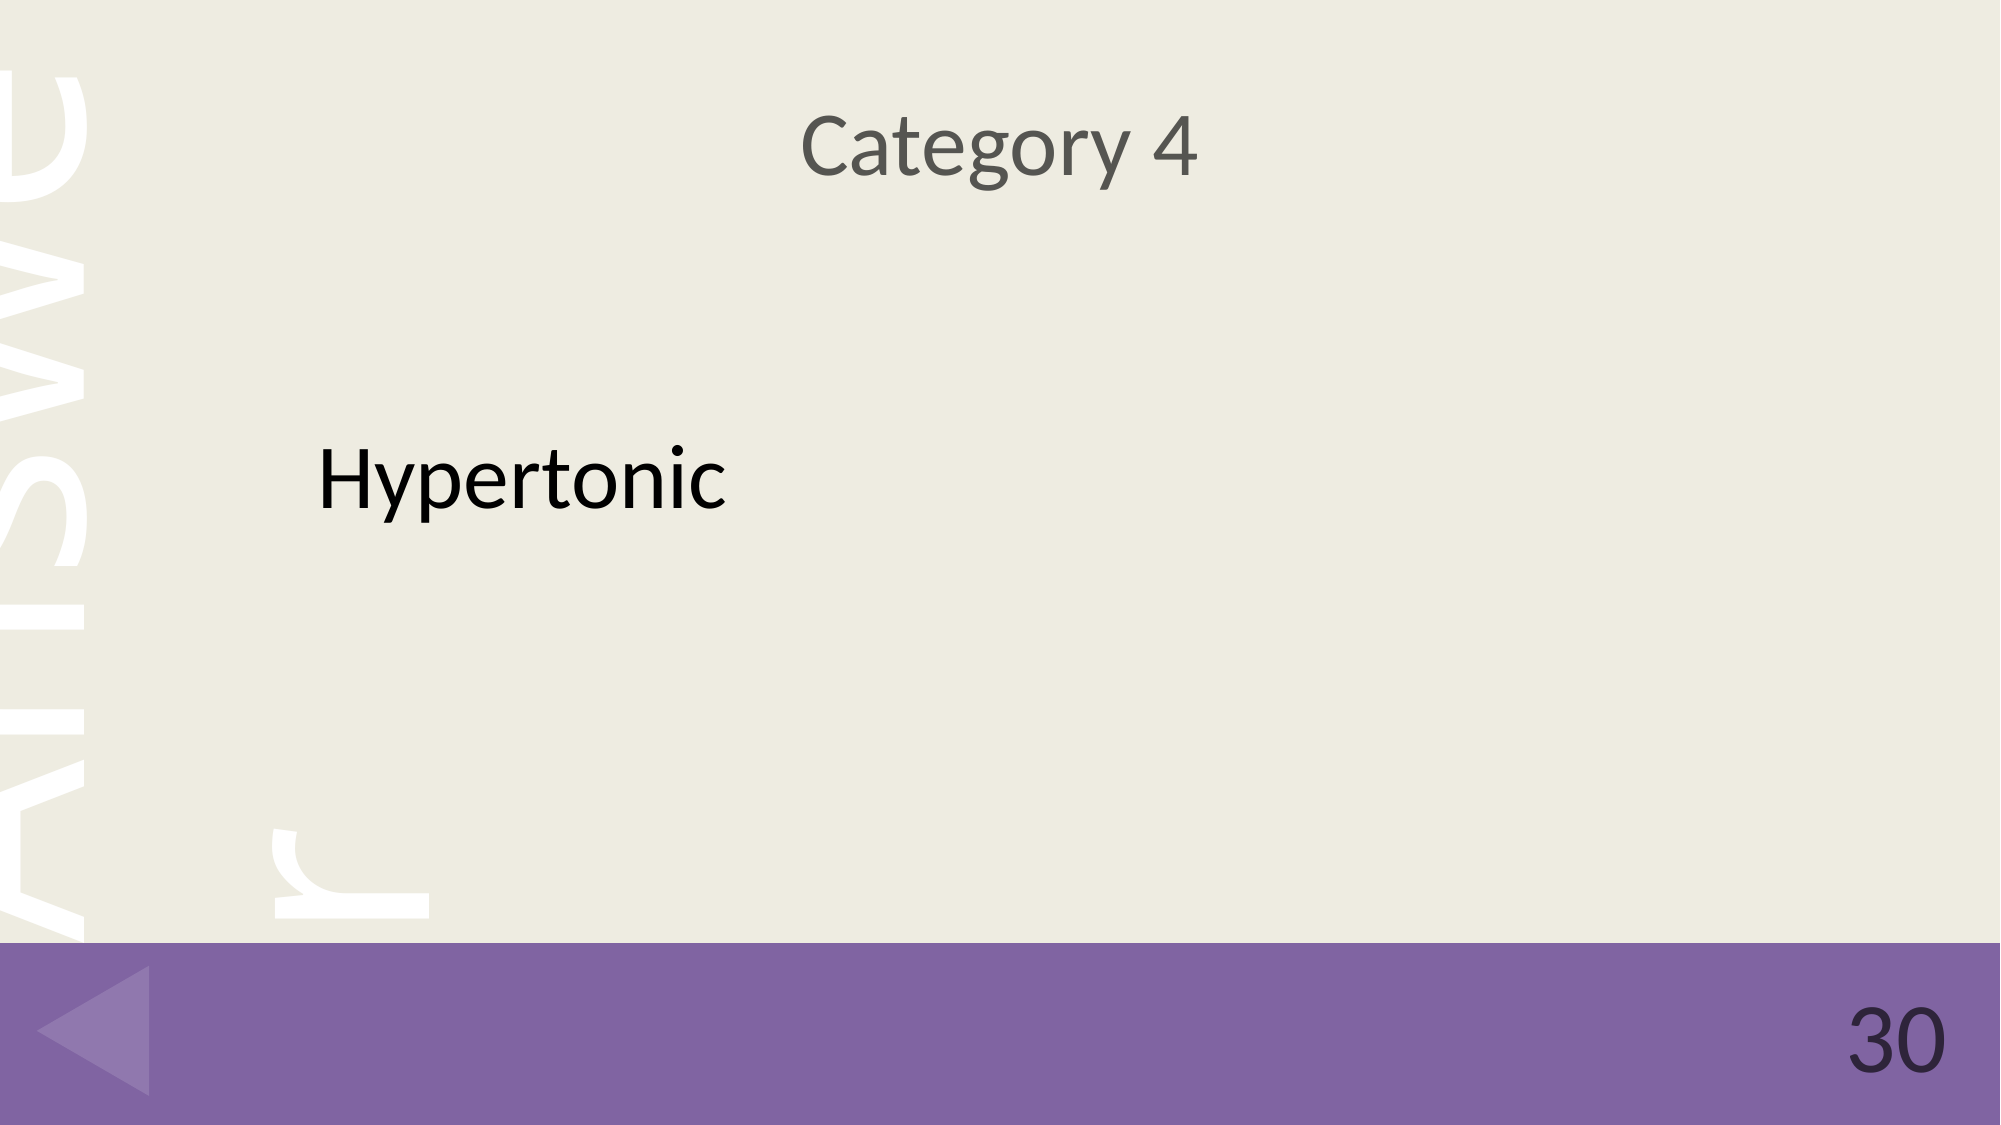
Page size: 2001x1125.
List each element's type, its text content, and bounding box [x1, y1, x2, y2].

title Category 4 [99, 45, 1900, 233]
list 30 [1494, 967, 1963, 1097]
list Hypertonic [302, 307, 1760, 636]
